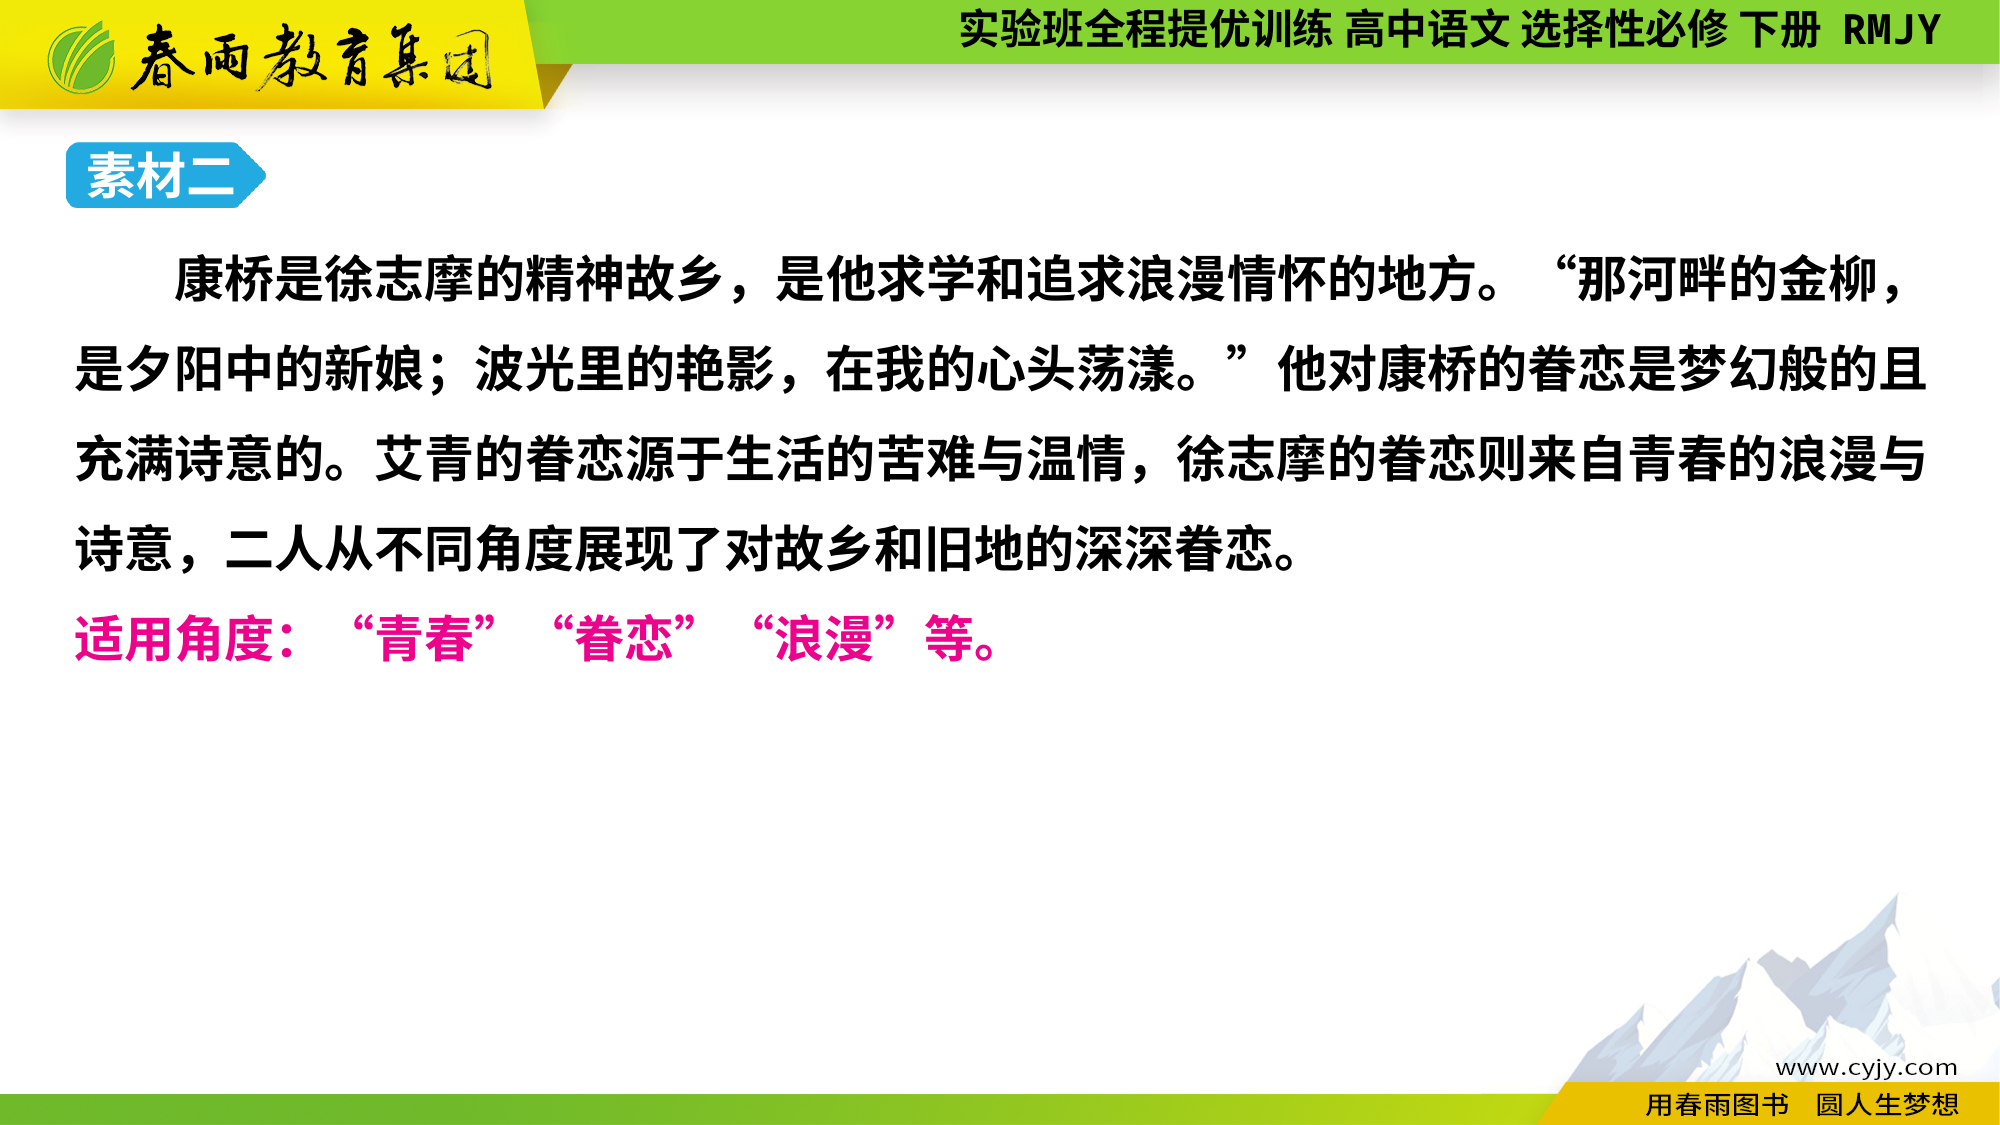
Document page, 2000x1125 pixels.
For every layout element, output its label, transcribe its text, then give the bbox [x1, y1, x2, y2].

list 康桥是徐志摩的精神故乡，是他求学和追求浪漫情怀的地方。“那河畔的金柳，是夕阳中的新娘；波光里的艳影，在我的心头荡漾。”他对康桥的眷恋是梦幻般的且充满诗意的。艾青的眷恋源于生活的苦难与温情，徐志摩的眷恋则来自青春的浪漫与诗意，二人从不同角度展现了对故乡和旧地的深深眷恋。 适用角度：“青春”“眷恋”“浪漫”等。 [59, 209, 1944, 680]
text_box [66, 136, 266, 214]
picture [0, 0, 2000, 1125]
